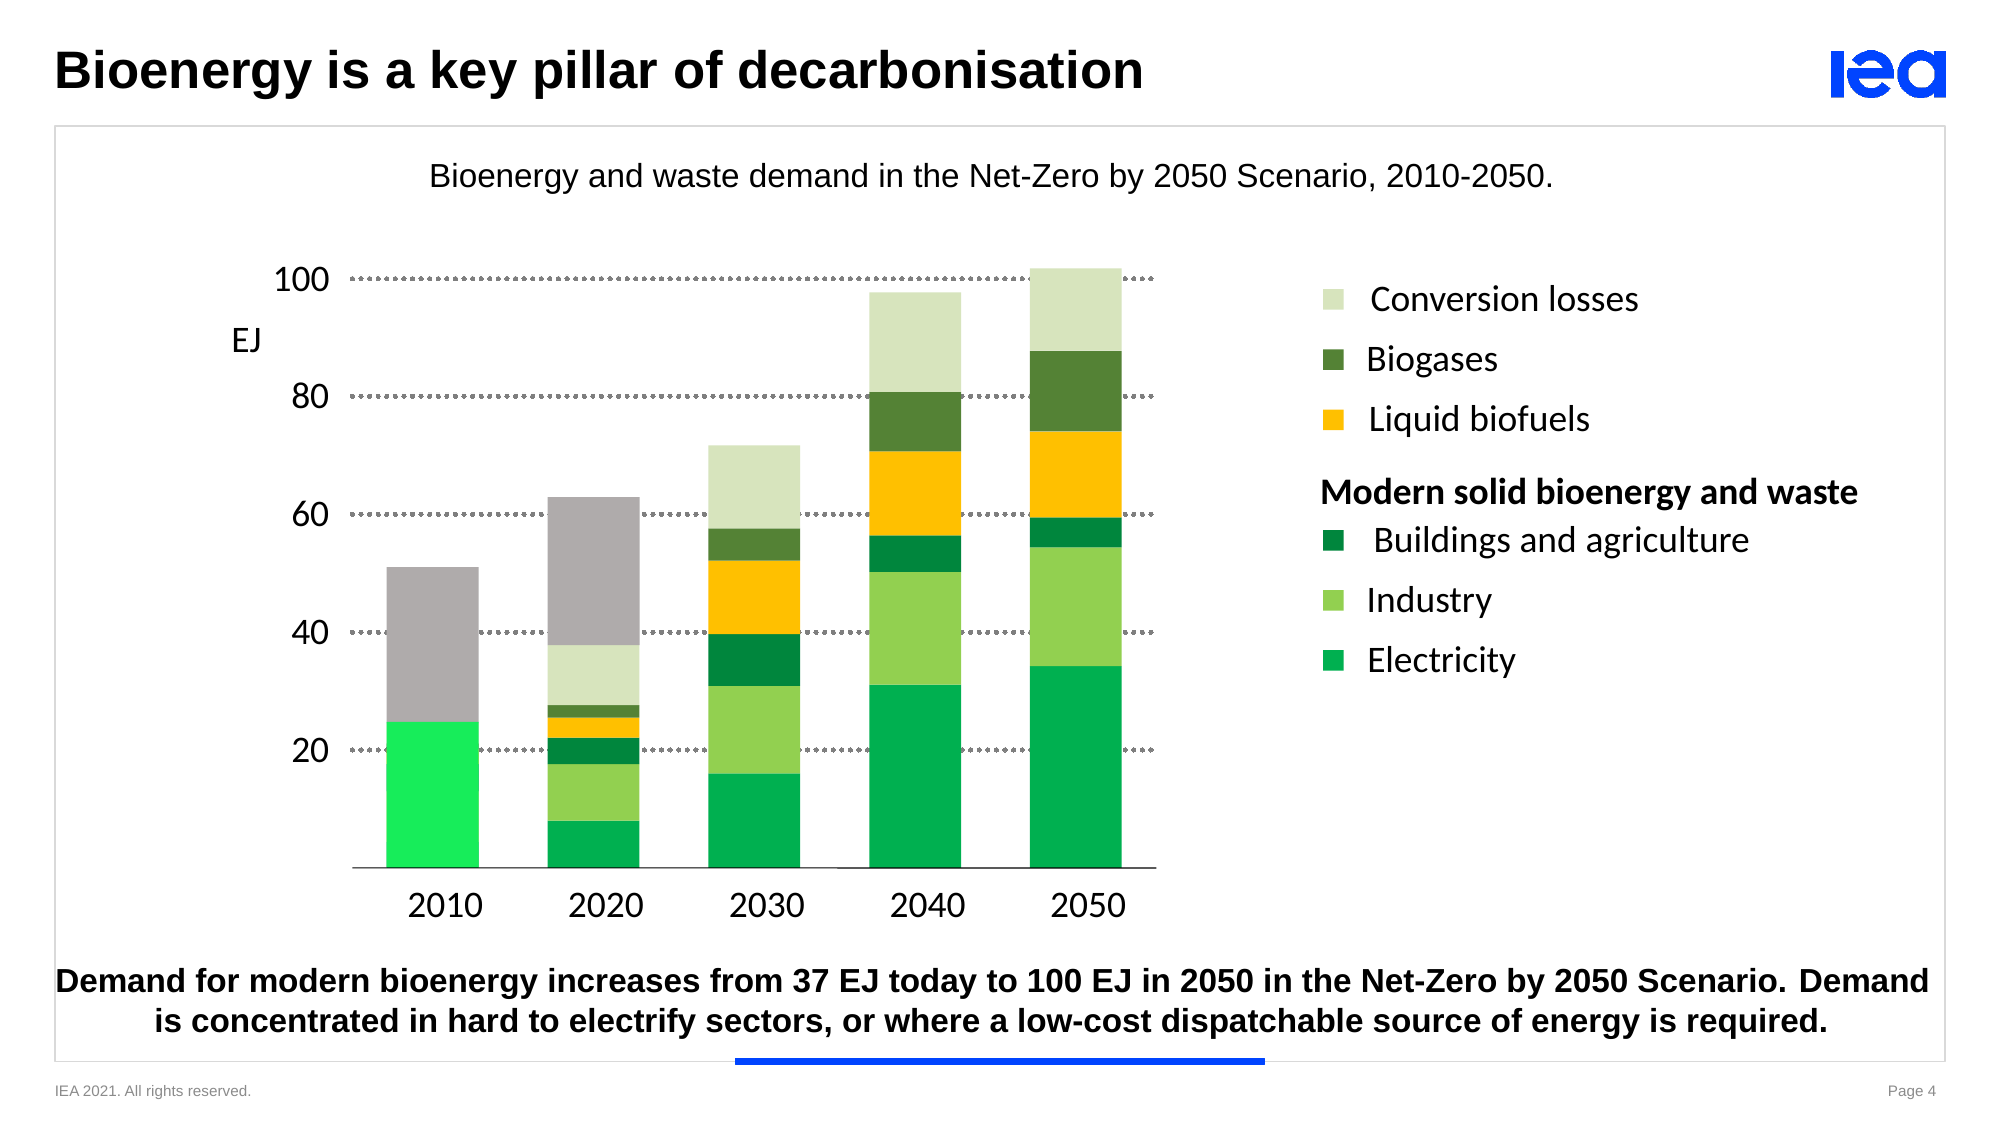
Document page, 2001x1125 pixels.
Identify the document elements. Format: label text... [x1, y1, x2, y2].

text_box [869, 685, 962, 867]
text_box [869, 292, 962, 392]
text_box EJ [231, 314, 262, 360]
text_box [1029, 268, 1122, 351]
text_box [1029, 548, 1122, 667]
text_box [708, 774, 801, 867]
text_box 2050 [1050, 880, 1127, 926]
text_box [869, 572, 962, 685]
text_box 2020 [567, 880, 645, 926]
text_box [1029, 667, 1122, 867]
text_box 2010 [407, 880, 484, 926]
text_box [547, 718, 640, 738]
list Bioenergy is a key pillar of decarbonisation [54, 35, 1804, 122]
text_box [1029, 518, 1122, 548]
text_box [547, 646, 640, 706]
text_box 20 [282, 724, 330, 771]
text_box [1029, 351, 1122, 432]
picture [1831, 50, 1946, 98]
text_box [708, 445, 801, 529]
text_box 40 [282, 606, 330, 652]
text_box [385, 720, 481, 869]
text_box [547, 497, 640, 646]
text_box 100 [264, 253, 330, 299]
text_box [708, 686, 801, 774]
text_box [547, 821, 640, 867]
text_box [547, 706, 640, 718]
list Bioenergy and waste demand in the Net-Zero by 2050 Scenario, 2010-2050. [54, 146, 1946, 209]
text_box 80 [282, 371, 330, 417]
text_box [869, 392, 962, 452]
text_box 2040 [889, 880, 966, 926]
text_box [386, 567, 479, 720]
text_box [1318, 273, 1862, 695]
text_box [547, 738, 640, 765]
text_box 60 [282, 489, 330, 535]
text_box [1029, 432, 1122, 518]
text_box [869, 536, 962, 572]
text_box [869, 452, 962, 536]
text_box [708, 561, 801, 635]
text_box [708, 635, 801, 686]
text_box [708, 529, 801, 561]
list Demand for modern bioenergy increases from 37 EJ today to 100 EJ in 2050 in the Net-Zero by 2050 Scenario. Demand is concentrated in hard to electrify sectors, or where a low-cost dispatchable source of energy is required. [54, 957, 1946, 1054]
text_box [547, 765, 640, 821]
text_box 2030 [728, 880, 806, 926]
